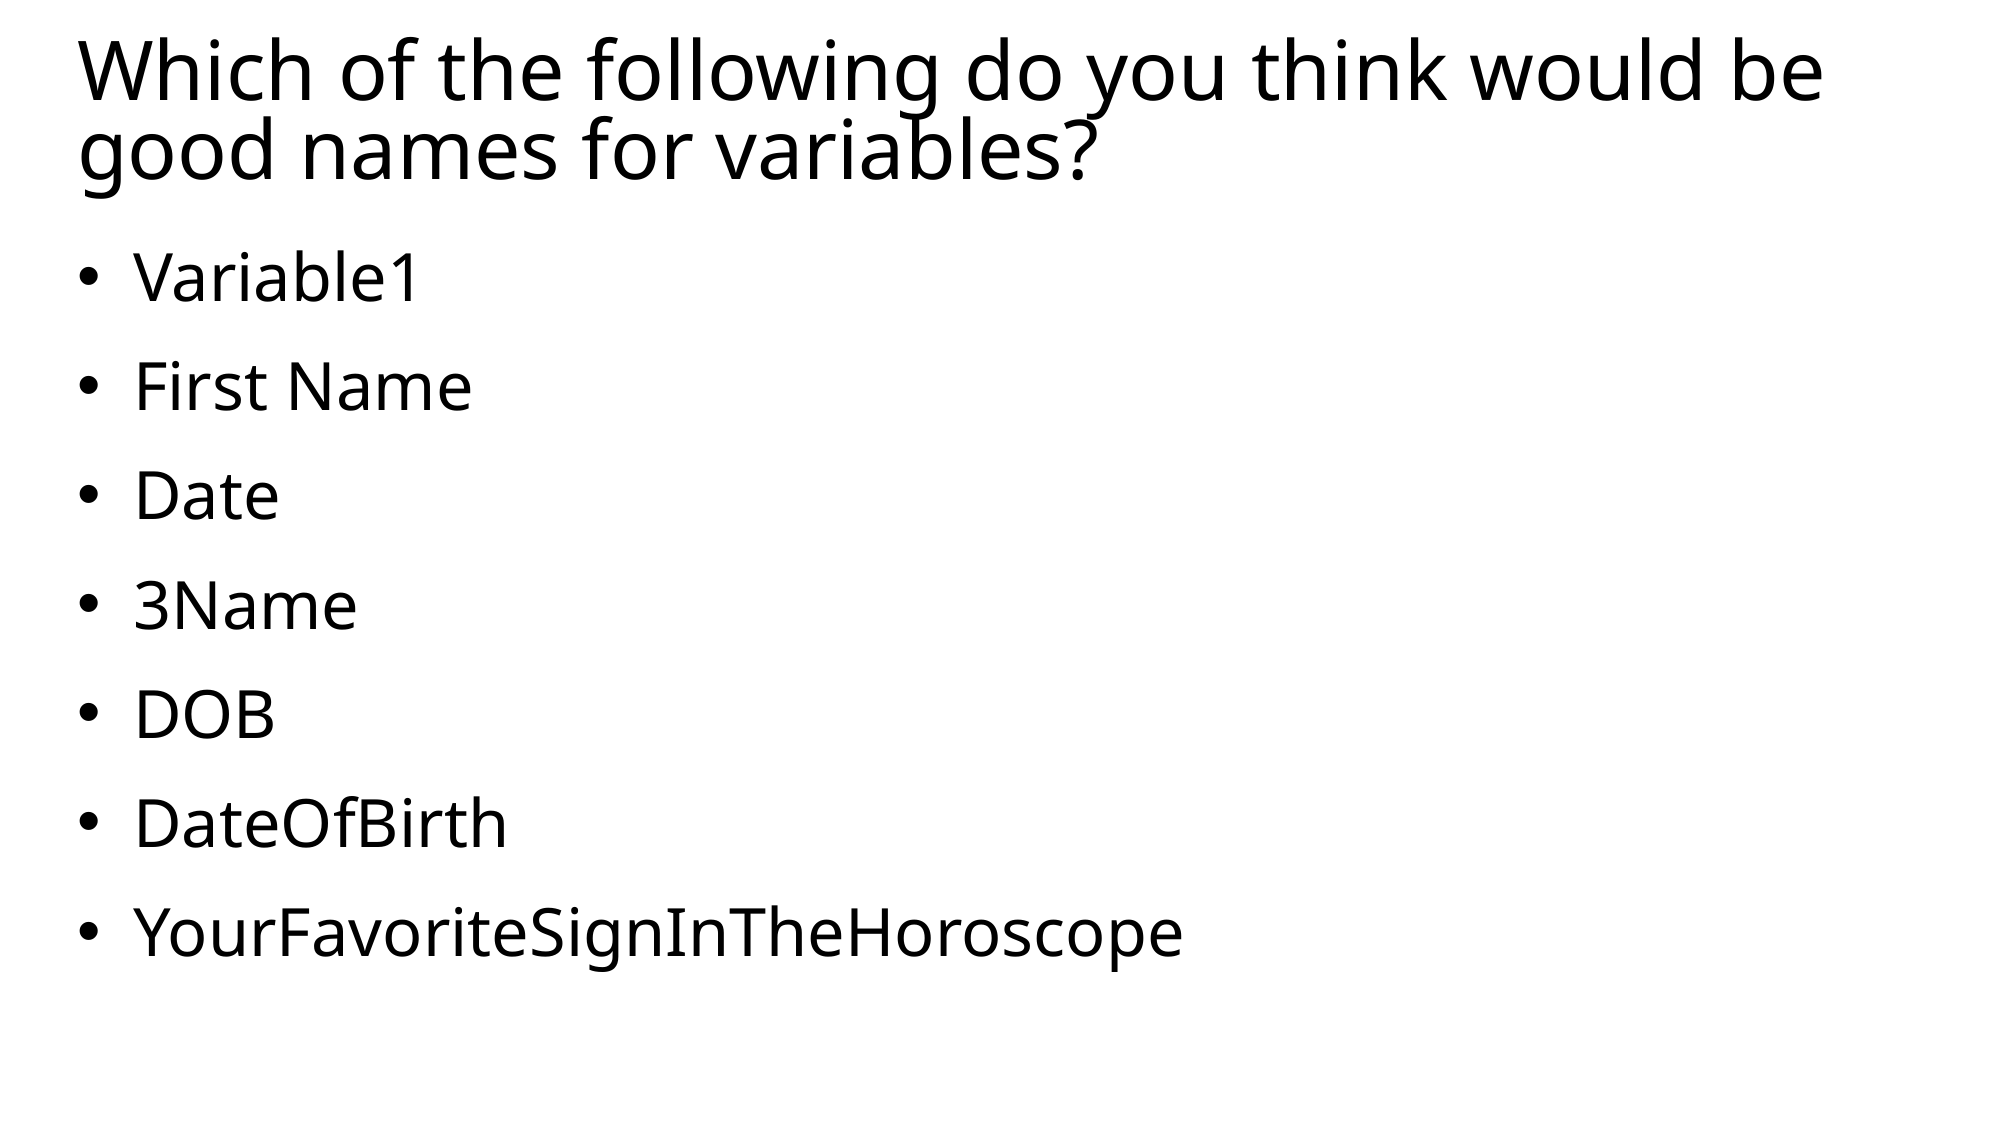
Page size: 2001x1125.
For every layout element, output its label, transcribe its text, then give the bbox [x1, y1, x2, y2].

title Which of the following do you think would be good names for variables? [62, 29, 1953, 205]
list Variable1 First Name Date 3Name DOB DateOfBirth YourFavoriteSignInTheHoroscope [62, 227, 1953, 1096]
